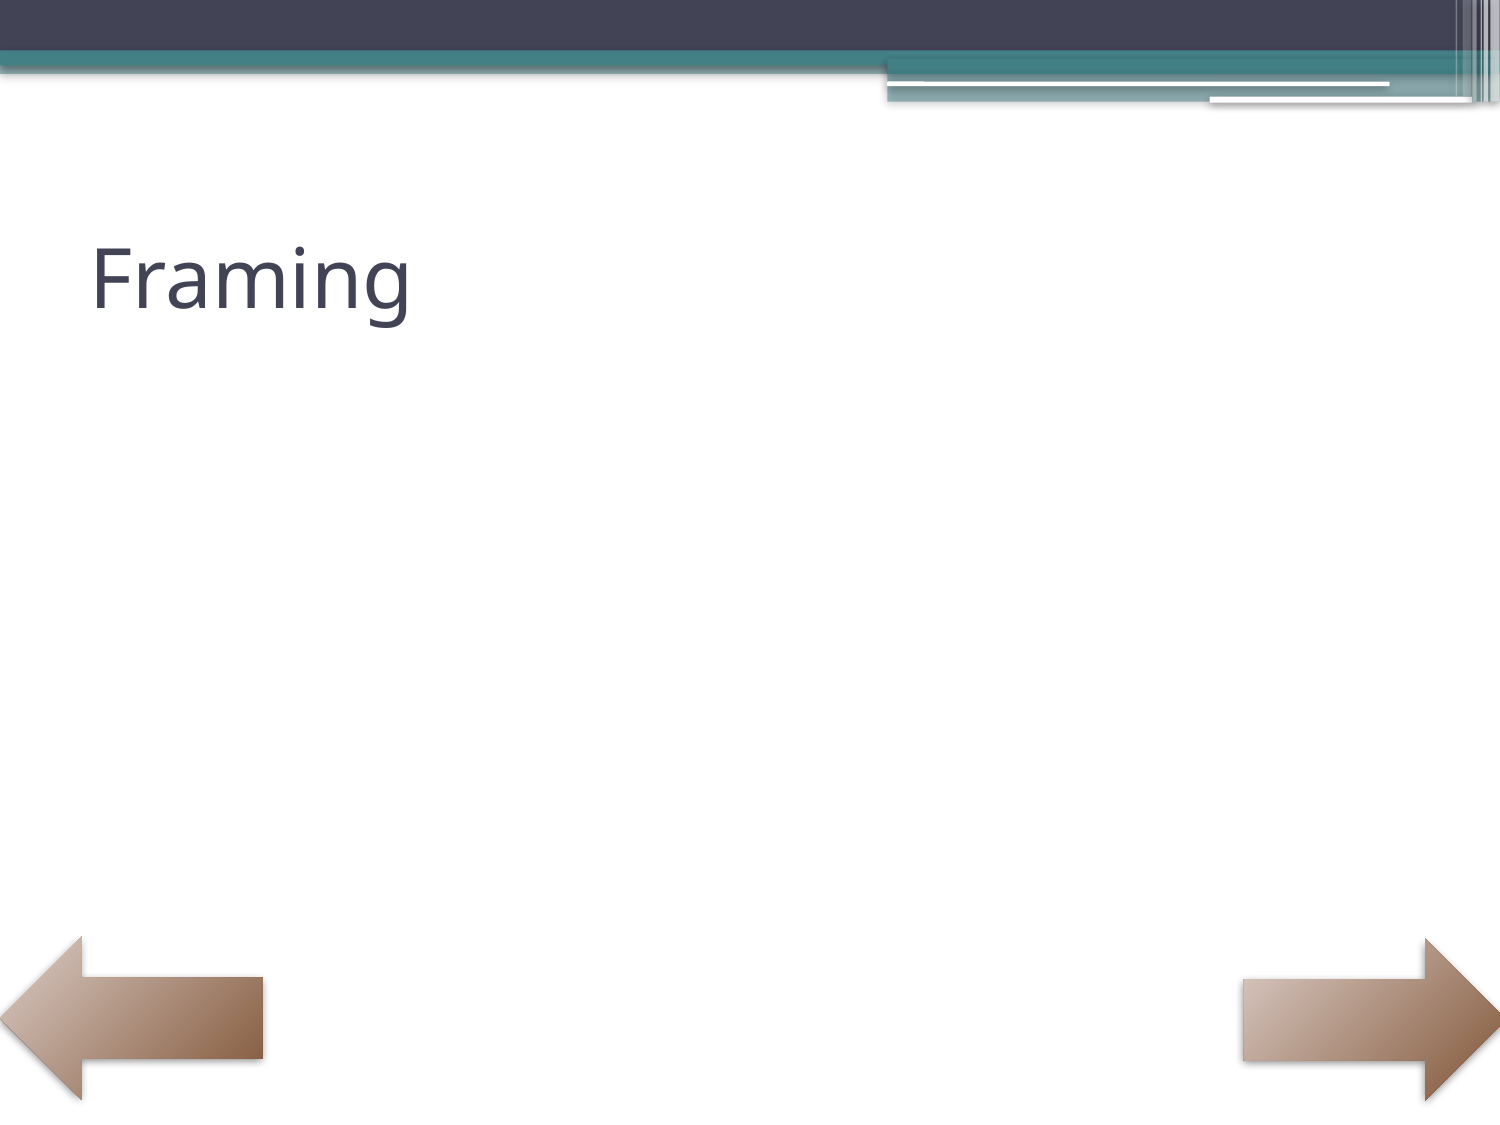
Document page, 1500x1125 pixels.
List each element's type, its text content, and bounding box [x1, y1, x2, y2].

title Framing [75, 187, 1425, 363]
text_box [0, 936, 1500, 1102]
